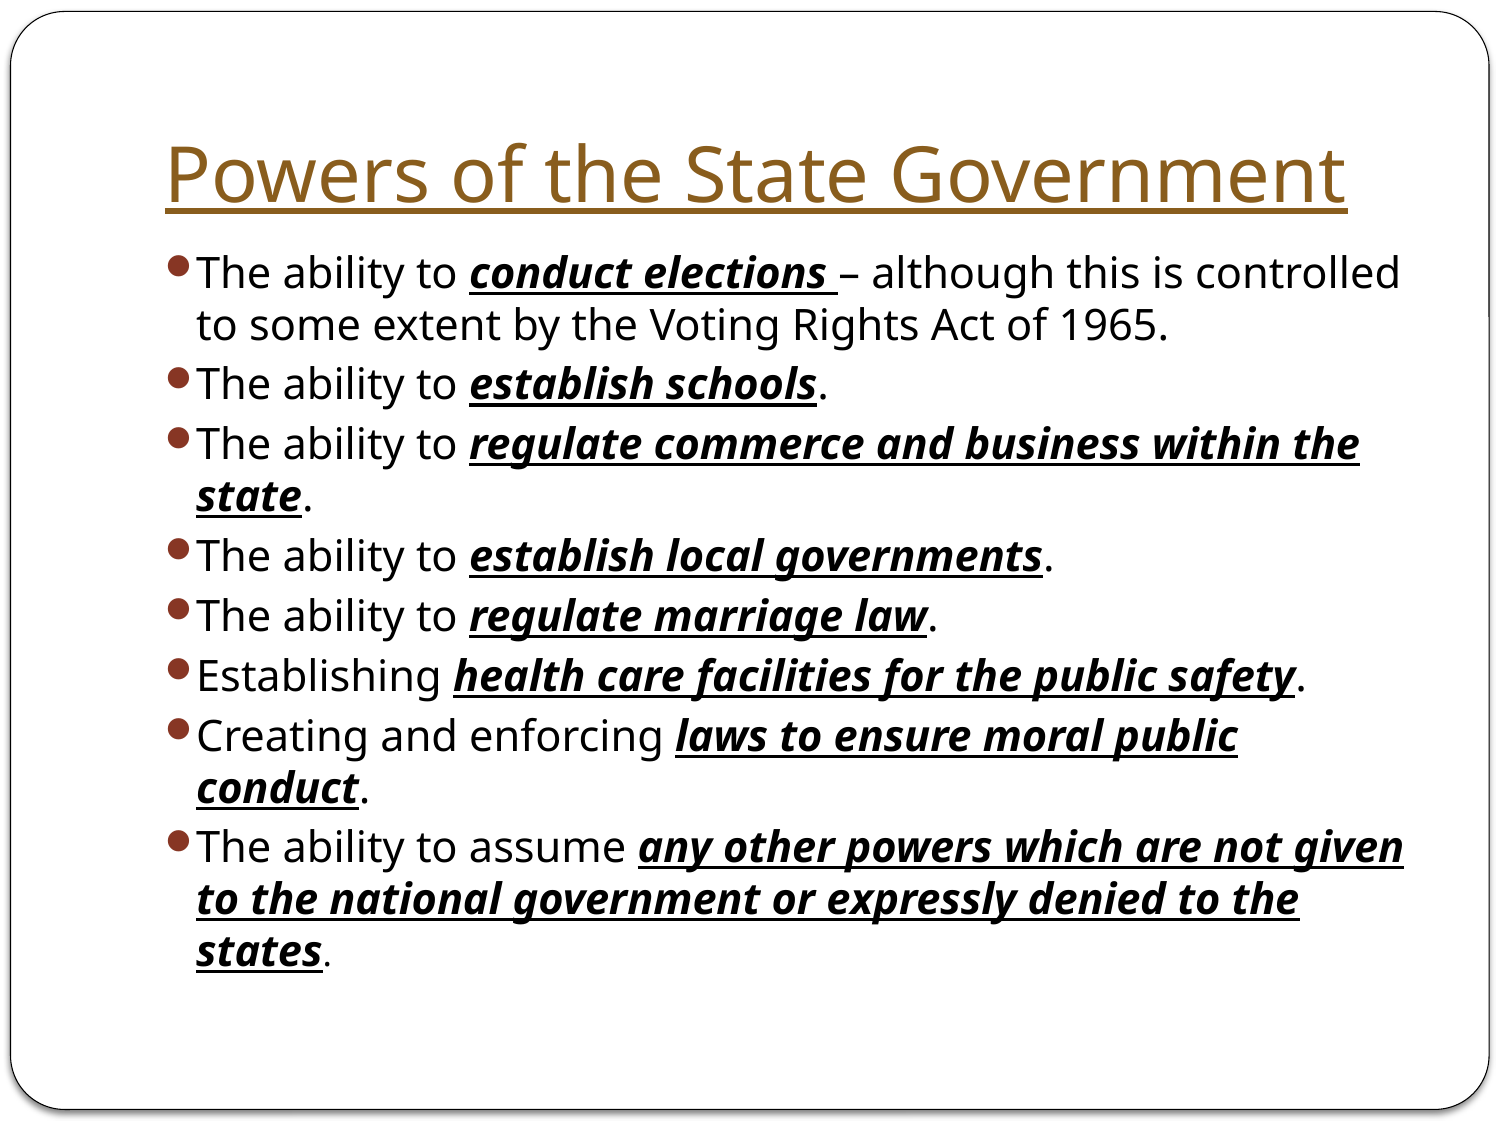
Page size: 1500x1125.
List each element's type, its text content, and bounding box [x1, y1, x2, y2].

list The ability to conduct elections – although this is controlled to some extent by the Voting Rights Act of 1965. The ability to establish schools. The ability to regulate commerce and business within the state. The ability to establish local governments. The ability to regulate marriage law. Establishing health care facilities for the public safety. Creating and enforcing laws to ensure moral public conduct. The ability to assume any other powers which are not given to the national government or expressly denied to the states. [150, 237, 1425, 988]
title Powers of the State Government [150, 45, 1425, 233]
